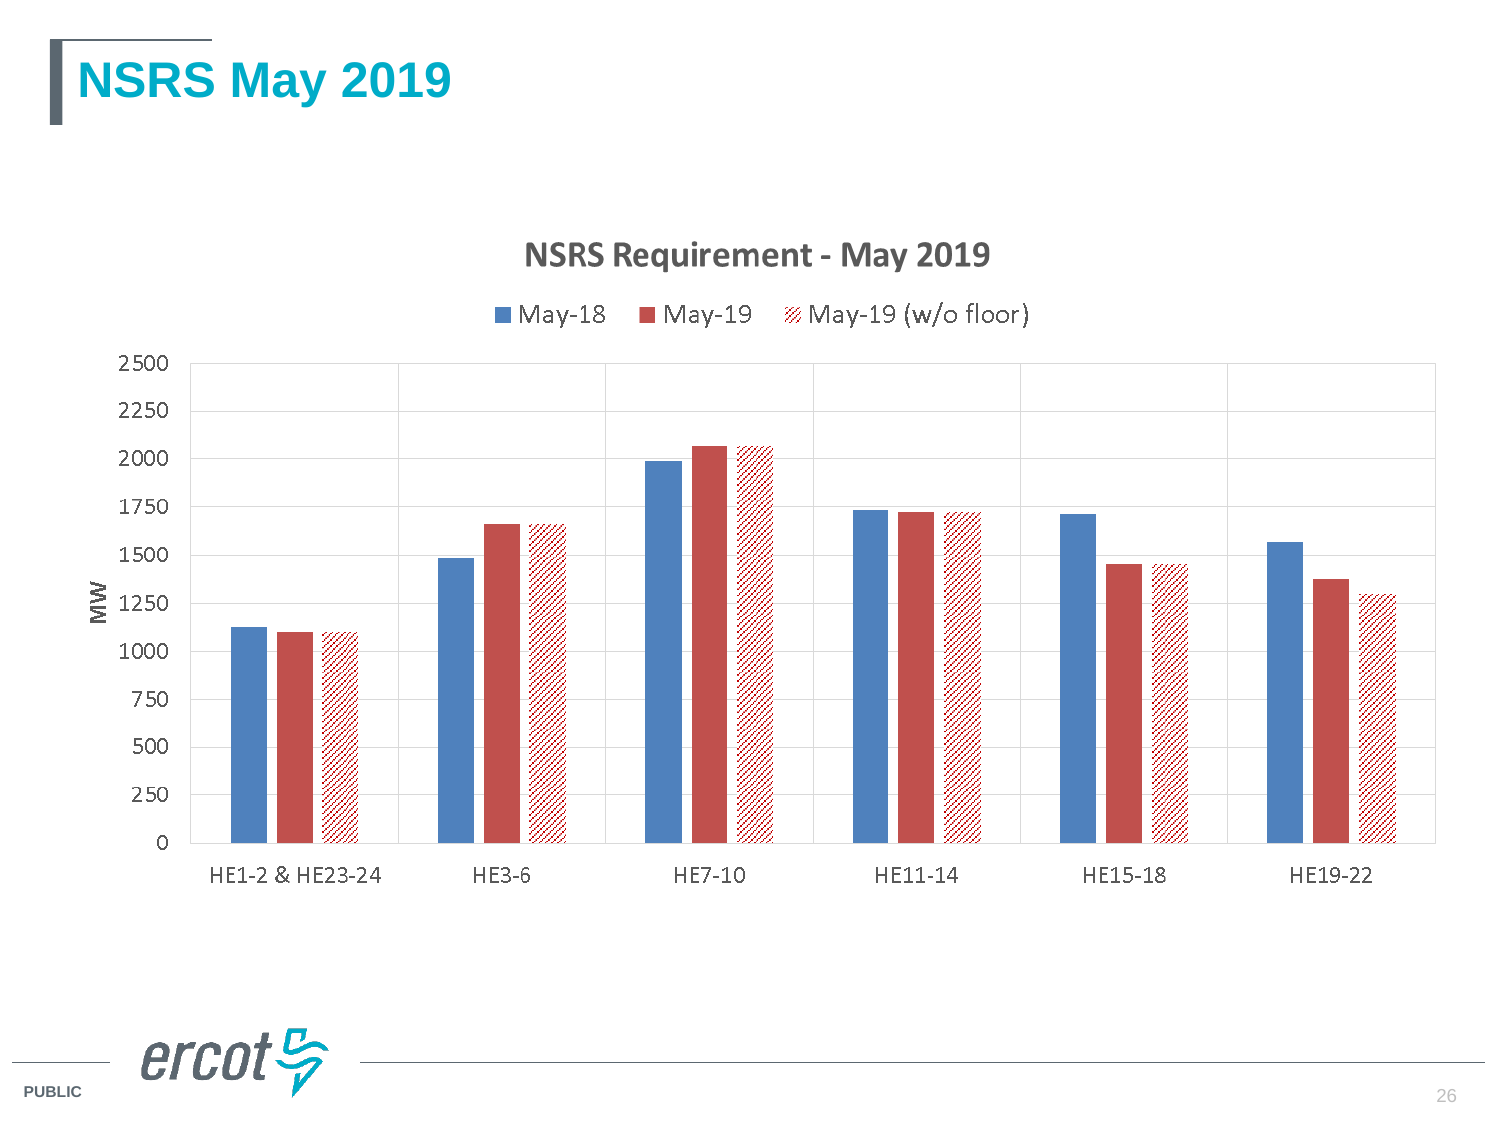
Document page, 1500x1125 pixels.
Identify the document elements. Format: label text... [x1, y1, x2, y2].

picture [56, 214, 1457, 903]
title NSRS May 2019 [62, 39, 1450, 125]
picture [137, 1024, 332, 1100]
